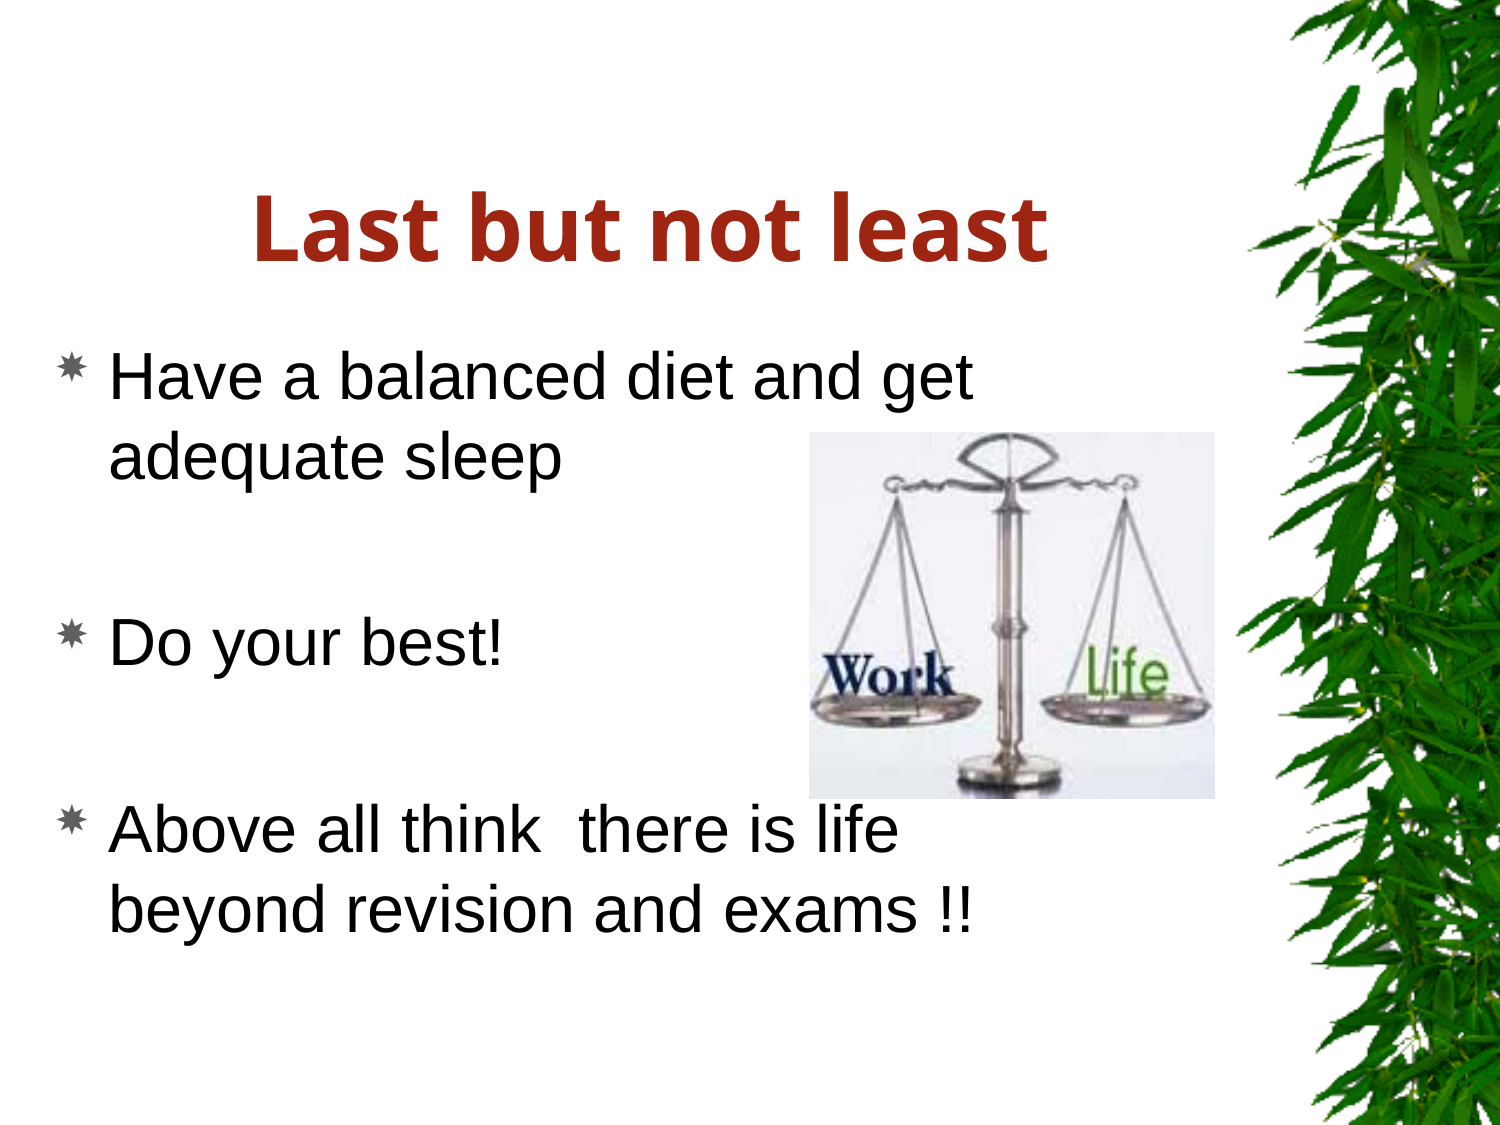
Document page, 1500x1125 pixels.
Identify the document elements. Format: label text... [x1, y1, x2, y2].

list Have a balanced diet and get adequate sleep Do your best! Above all think there is life beyond revision and exams !! [37, 324, 1034, 1001]
title Last but not least [37, 52, 1263, 288]
picture [808, 0, 1500, 1125]
